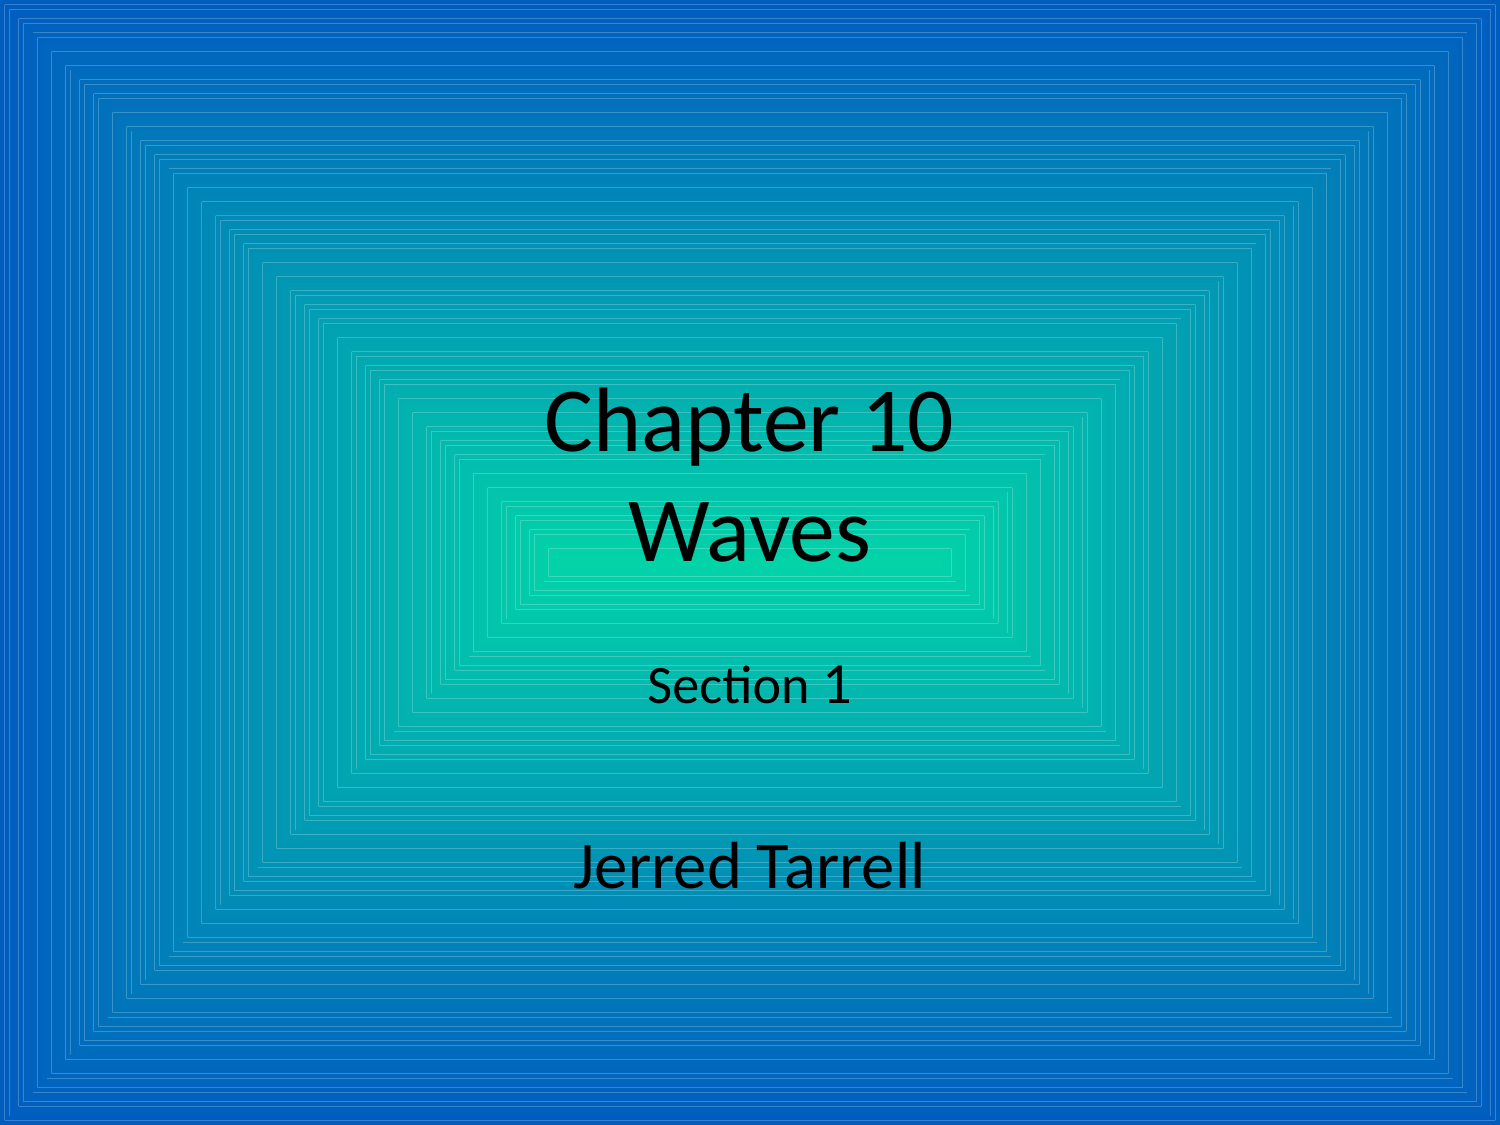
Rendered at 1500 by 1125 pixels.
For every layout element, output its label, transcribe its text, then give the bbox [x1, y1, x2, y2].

title Chapter 10 Waves [112, 349, 1388, 591]
subtitle Section 1 Jerred Tarrell [225, 637, 1275, 925]
